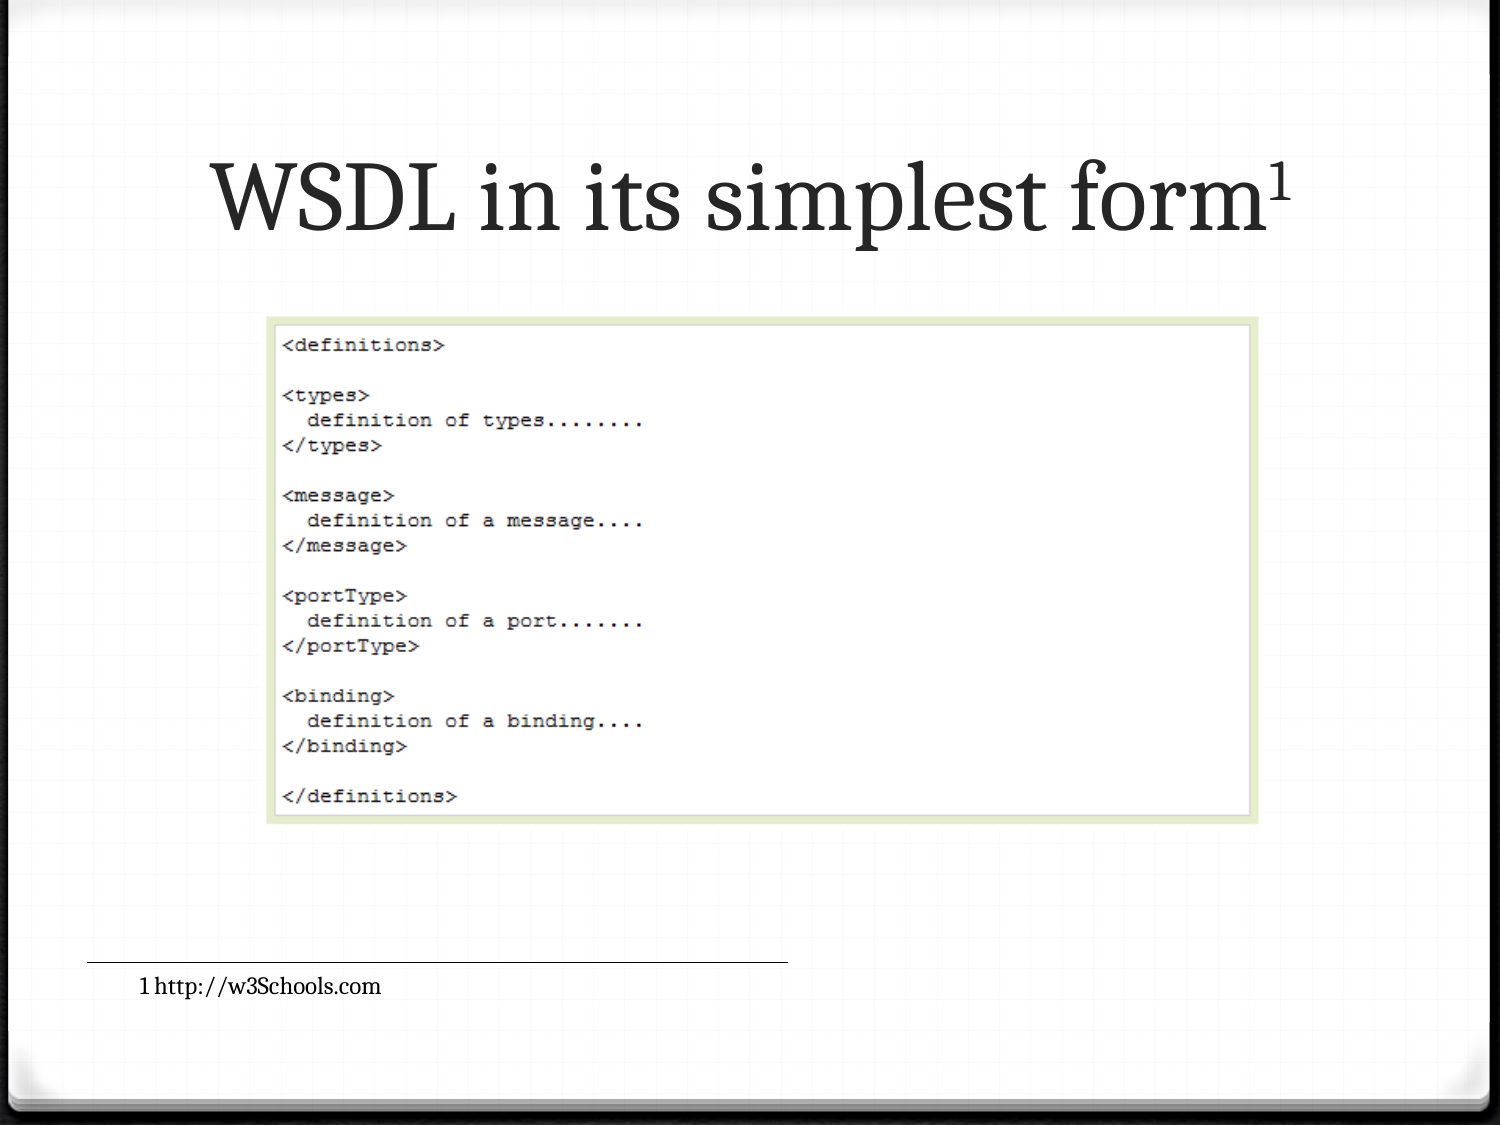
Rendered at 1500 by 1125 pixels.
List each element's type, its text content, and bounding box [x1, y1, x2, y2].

picture [0, 0, 1500, 1125]
title WSDL in its simplest form1 [90, 71, 1410, 309]
text_box 1 http://w3Schools.com [125, 962, 850, 1008]
